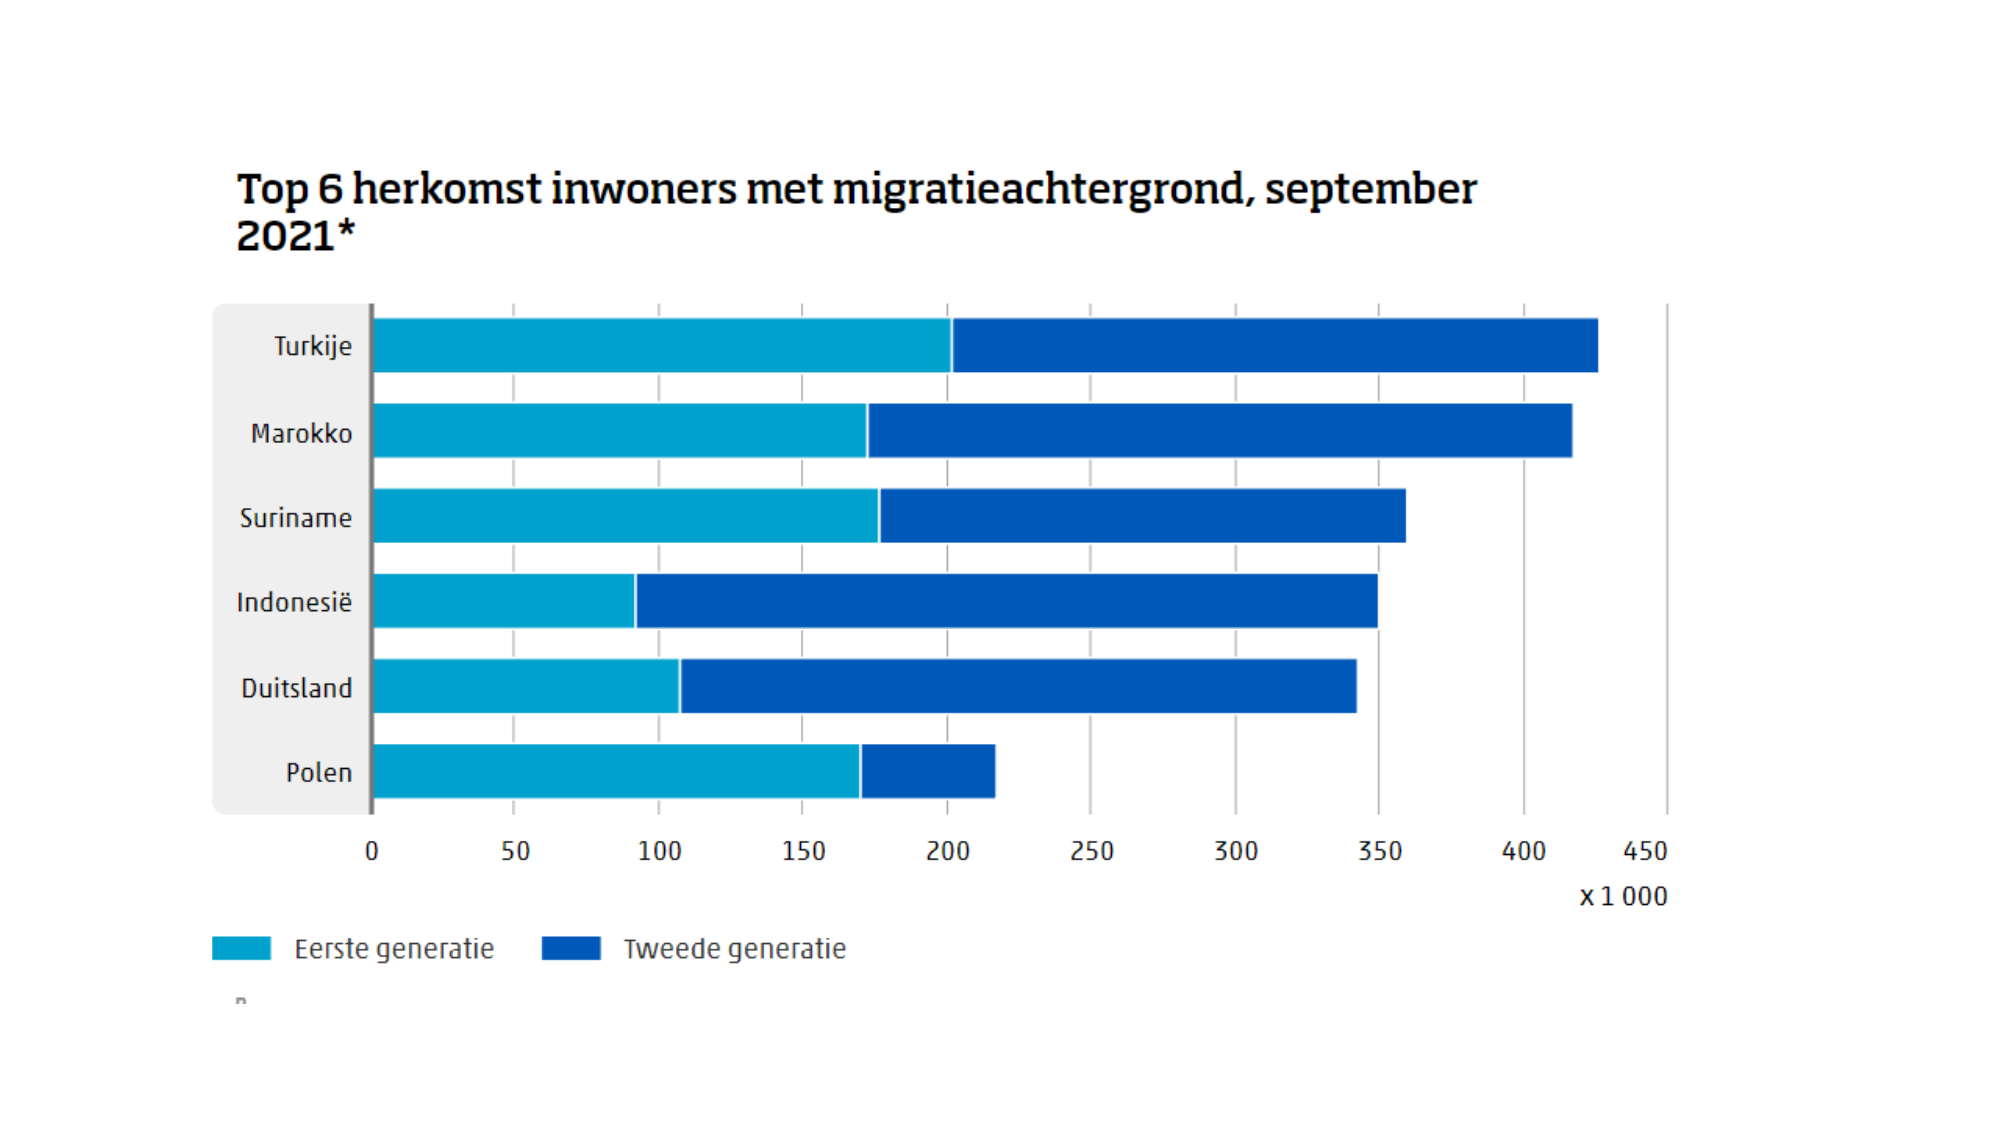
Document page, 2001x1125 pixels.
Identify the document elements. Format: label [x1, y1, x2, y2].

picture [74, 121, 1925, 1004]
